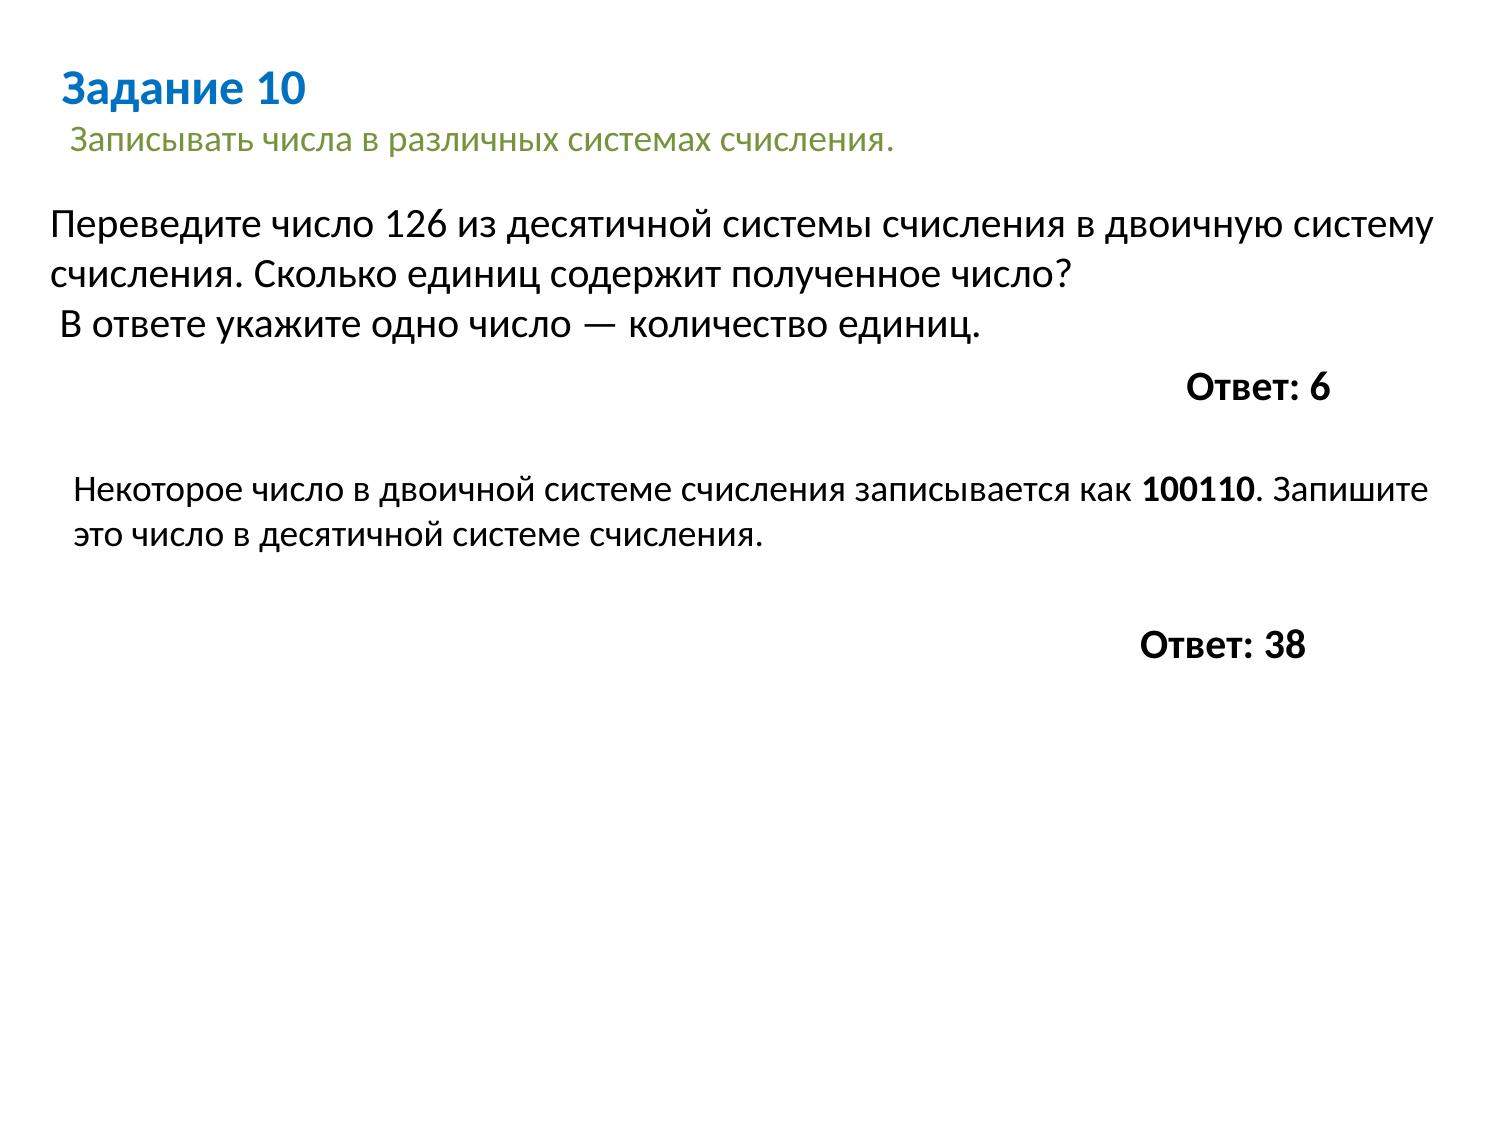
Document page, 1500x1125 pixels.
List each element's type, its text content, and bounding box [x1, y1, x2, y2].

text_box Переведите число 126 из десятичной системы счисления в двоичную систему счисления. Сколько единиц содержит полученное число? В ответе укажите одно число — количество единиц. [35, 188, 1465, 354]
text_box Ответ: 38 [1125, 609, 1322, 675]
text_box Задание 10 Записывать числа в различных системах счисления. [46, 46, 1442, 167]
text_box Ответ: 6 [1171, 351, 1346, 417]
text_box Некоторое число в двоичной системе счисления записывается как 100110. Запишите это число в десятичной системе счисления. [58, 456, 1453, 562]
